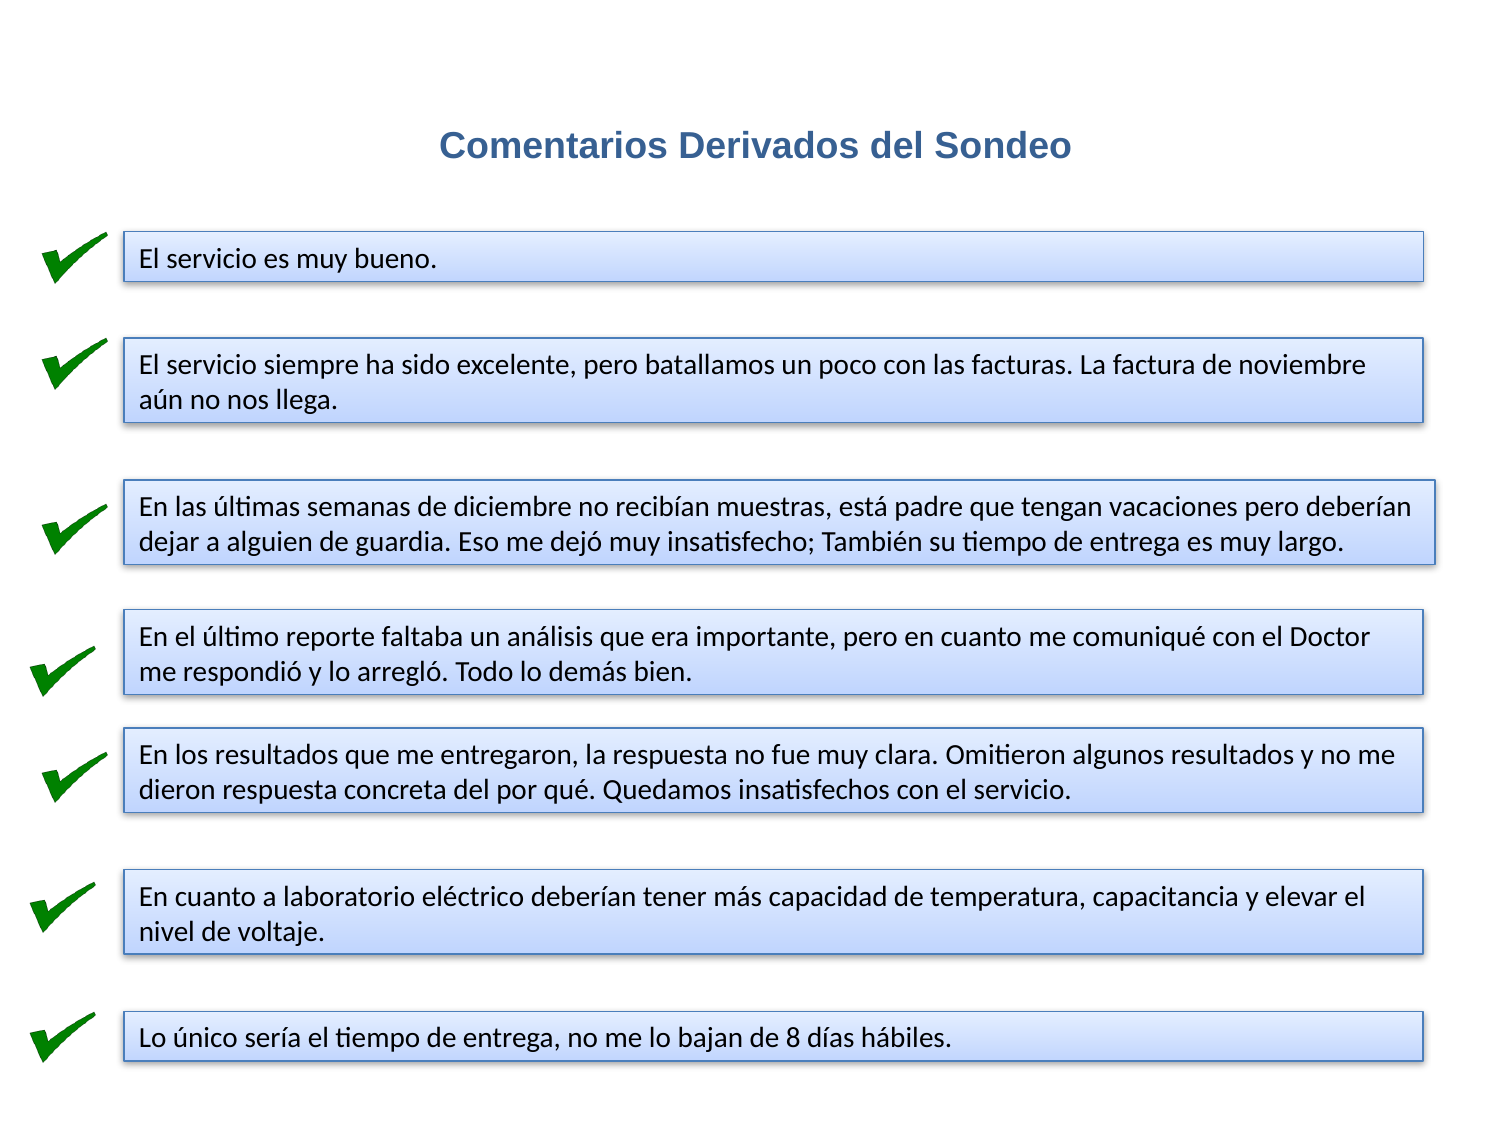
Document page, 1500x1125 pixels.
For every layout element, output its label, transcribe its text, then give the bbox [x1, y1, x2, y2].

picture [40, 751, 108, 804]
text_box El servicio siempre ha sido excelente, pero batallamos un poco con las facturas. La factura de noviembre aún no nos llega. [123, 337, 1424, 423]
picture [29, 1011, 96, 1064]
picture [40, 231, 108, 284]
text_box Comentarios Derivados del Sondeo [383, 113, 1129, 174]
text_box En los resultados que me entregaron, la respuesta no fue muy clara. Omitieron algunos resultados y no me dieron respuesta concreta del por qué. Quedamos insatisfechos con el servicio. [123, 727, 1424, 813]
picture [29, 881, 96, 934]
picture [40, 503, 108, 556]
text_box En las últimas semanas de diciembre no recibían muestras, está padre que tengan vacaciones pero deberían dejar a alguien de guardia. Eso me dejó muy insatisfecho; También su tiempo de entrega es muy largo. [123, 479, 1436, 565]
text_box Lo único sería el tiempo de entrega, no me lo bajan de 8 días hábiles. [123, 1011, 1424, 1062]
picture [40, 337, 108, 390]
text_box El servicio es muy bueno. [123, 231, 1424, 282]
text_box En el último reporte faltaba un análisis que era importante, pero en cuanto me comuniqué con el Doctor me respondió y lo arregló. Todo lo demás bien. [123, 609, 1424, 695]
text_box En cuanto a laboratorio eléctrico deberían tener más capacidad de temperatura, capacitancia y elevar el nivel de voltaje. [123, 869, 1424, 955]
picture [29, 644, 96, 697]
